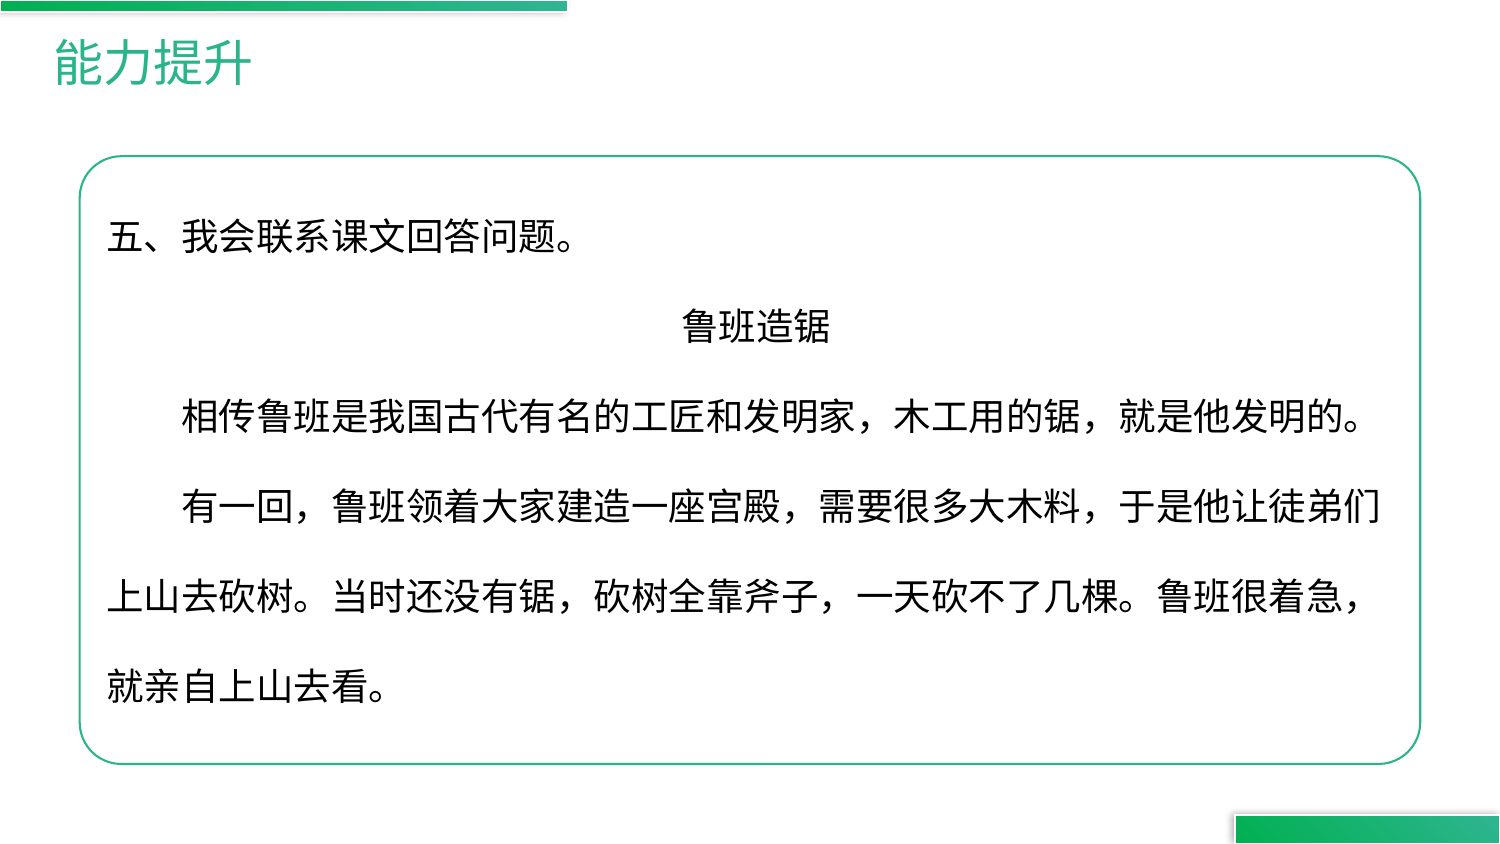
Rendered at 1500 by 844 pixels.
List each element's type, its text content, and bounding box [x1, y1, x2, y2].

text_box 五、我会联系课文回答问题。 鲁班造锯 相传鲁班是我国古代有名的工匠和发明家，木工用的锯，就是他发明的。 有一回，鲁班领着大家建造一座宫殿，需要很多大木料，于是他让徒弟们上山去砍树。当时还没有锯，砍树全靠斧子，一天砍不了几棵。鲁班很着急，就亲自上山去看。 [95, 162, 1418, 714]
list 能力提升 [41, 32, 382, 94]
